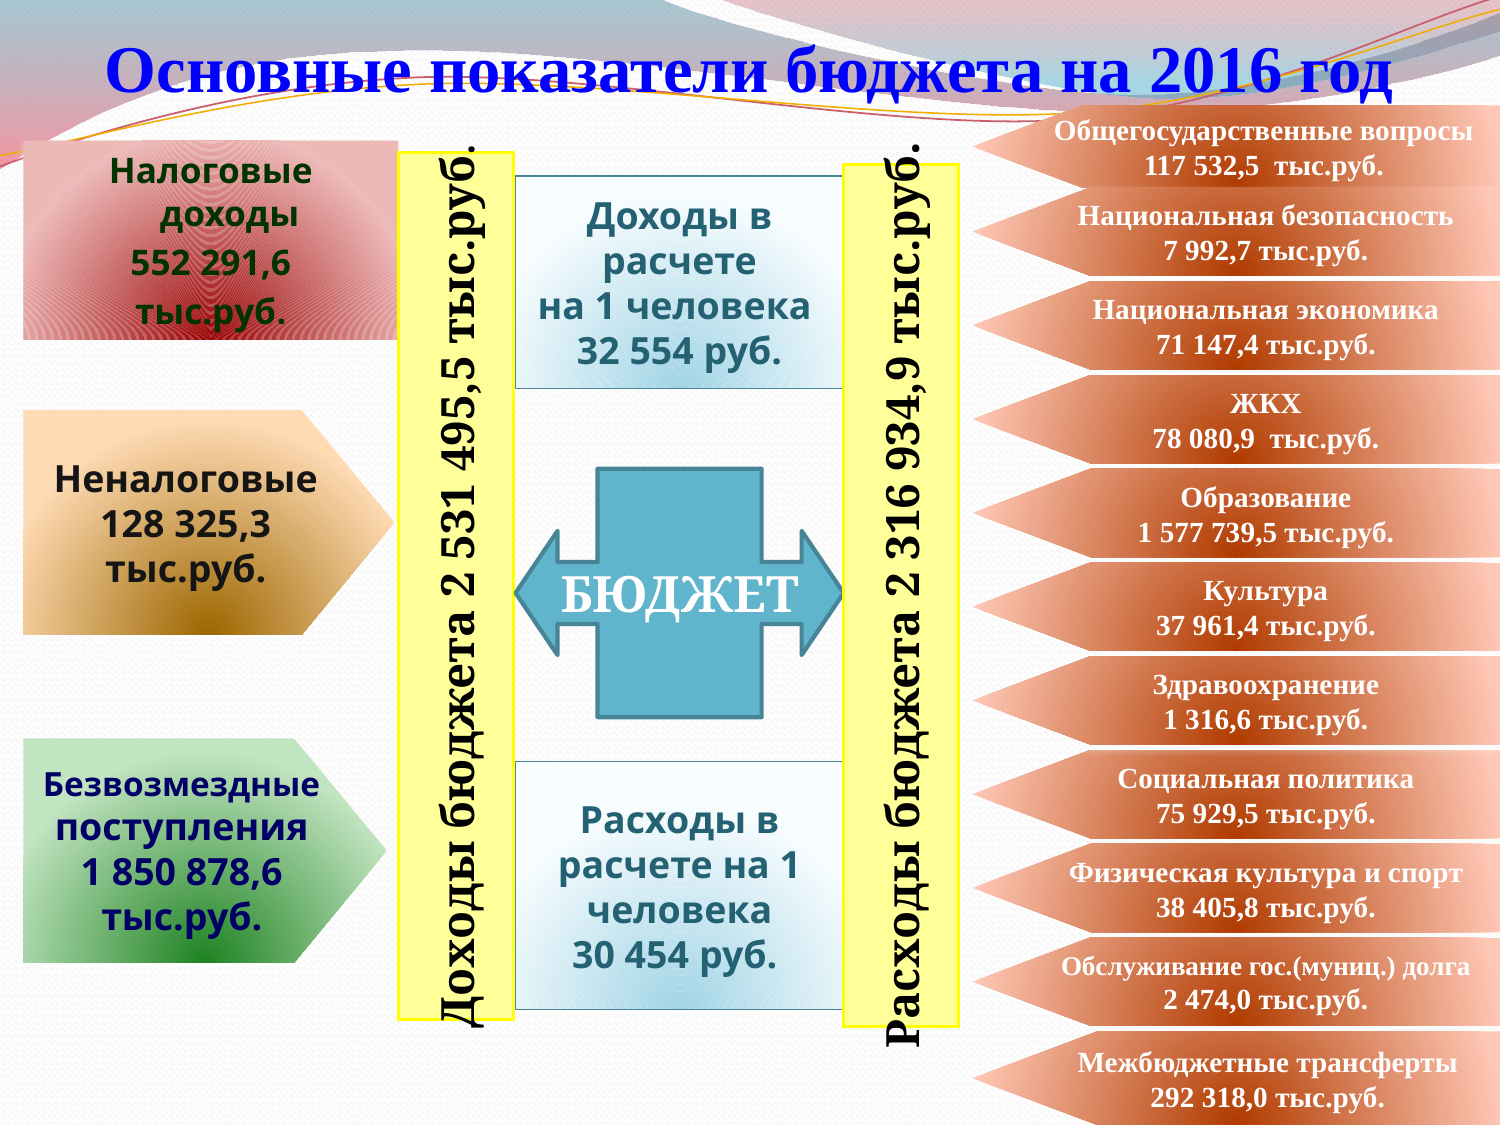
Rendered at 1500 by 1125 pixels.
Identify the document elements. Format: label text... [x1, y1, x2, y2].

table_cell 1 500 620,7 [1081, 751, 1500, 757]
text_box Культура 37 961,4 тыс.руб. [972, 562, 1500, 651]
text_box Доходы в расчете на 1 человека 32 554 руб. [515, 175, 843, 389]
table_cell ОБЕСПЕЧЕНИЕ ОБЩЕСТВЕННОГО ПОРЯДКА И ПРОТИВОДЕЙСТВИЕ ПРЕСТУПНОСТИ [508, 763, 514, 1020]
text_box ЖКХ 78 080,9 тыс.руб. [972, 375, 1500, 464]
text_box Расходы в расчете на 1 человека 30 454 руб. [515, 761, 843, 1010]
list Налоговые доходы 552 291,6 тыс.руб. [23, 140, 399, 340]
table_cell ОБЕСПЕЧЕНИЕ ОБЩЕСТВЕННОГО ПОРЯДКА И ПРОТИВОДЕЙСТВИЕ ПРЕСТУПНОСТИ [508, 177, 514, 398]
title Основные показатели бюджета на 2016 год [0, 0, 1500, 106]
text_box Расходы бюджета 2 316 934,9 тыс.руб. [843, 164, 959, 1027]
text_box Общегосударственные вопросы 117 532,5 тыс.руб. [972, 105, 1500, 188]
text_box Физическая культура и спорт 38 405,8 тыс.руб. [972, 843, 1500, 933]
text_box Неналоговые 128 325,3 тыс.руб. [23, 410, 395, 635]
text_box Социальная политика 75 929,5 тыс.руб. [972, 754, 1500, 839]
text_box Безвозмездные поступления 1 850 878,6 тыс.руб. [23, 738, 387, 963]
text_box Межбюджетные трансферты 292 318,0 тыс.руб. [972, 1031, 1500, 1125]
text_box Национальная экономика 71 147,4 тыс.руб. . [972, 281, 1500, 370]
text_box Национальная безопасность 7 992,7 тыс.руб. [972, 187, 1500, 276]
text_box БЮДЖЕТ [513, 466, 843, 720]
text_box Обслуживание гос.(муниц.) долга 2 474,0 тыс.руб. [972, 937, 1500, 1026]
text_box Доходы бюджета 2 531 495,5 тыс.руб. [398, 152, 514, 1020]
text_box Образование 1 577 739,5 тыс.руб. [972, 468, 1500, 558]
text_box Здравоохранение 1 316,6 тыс.руб. [972, 656, 1500, 745]
